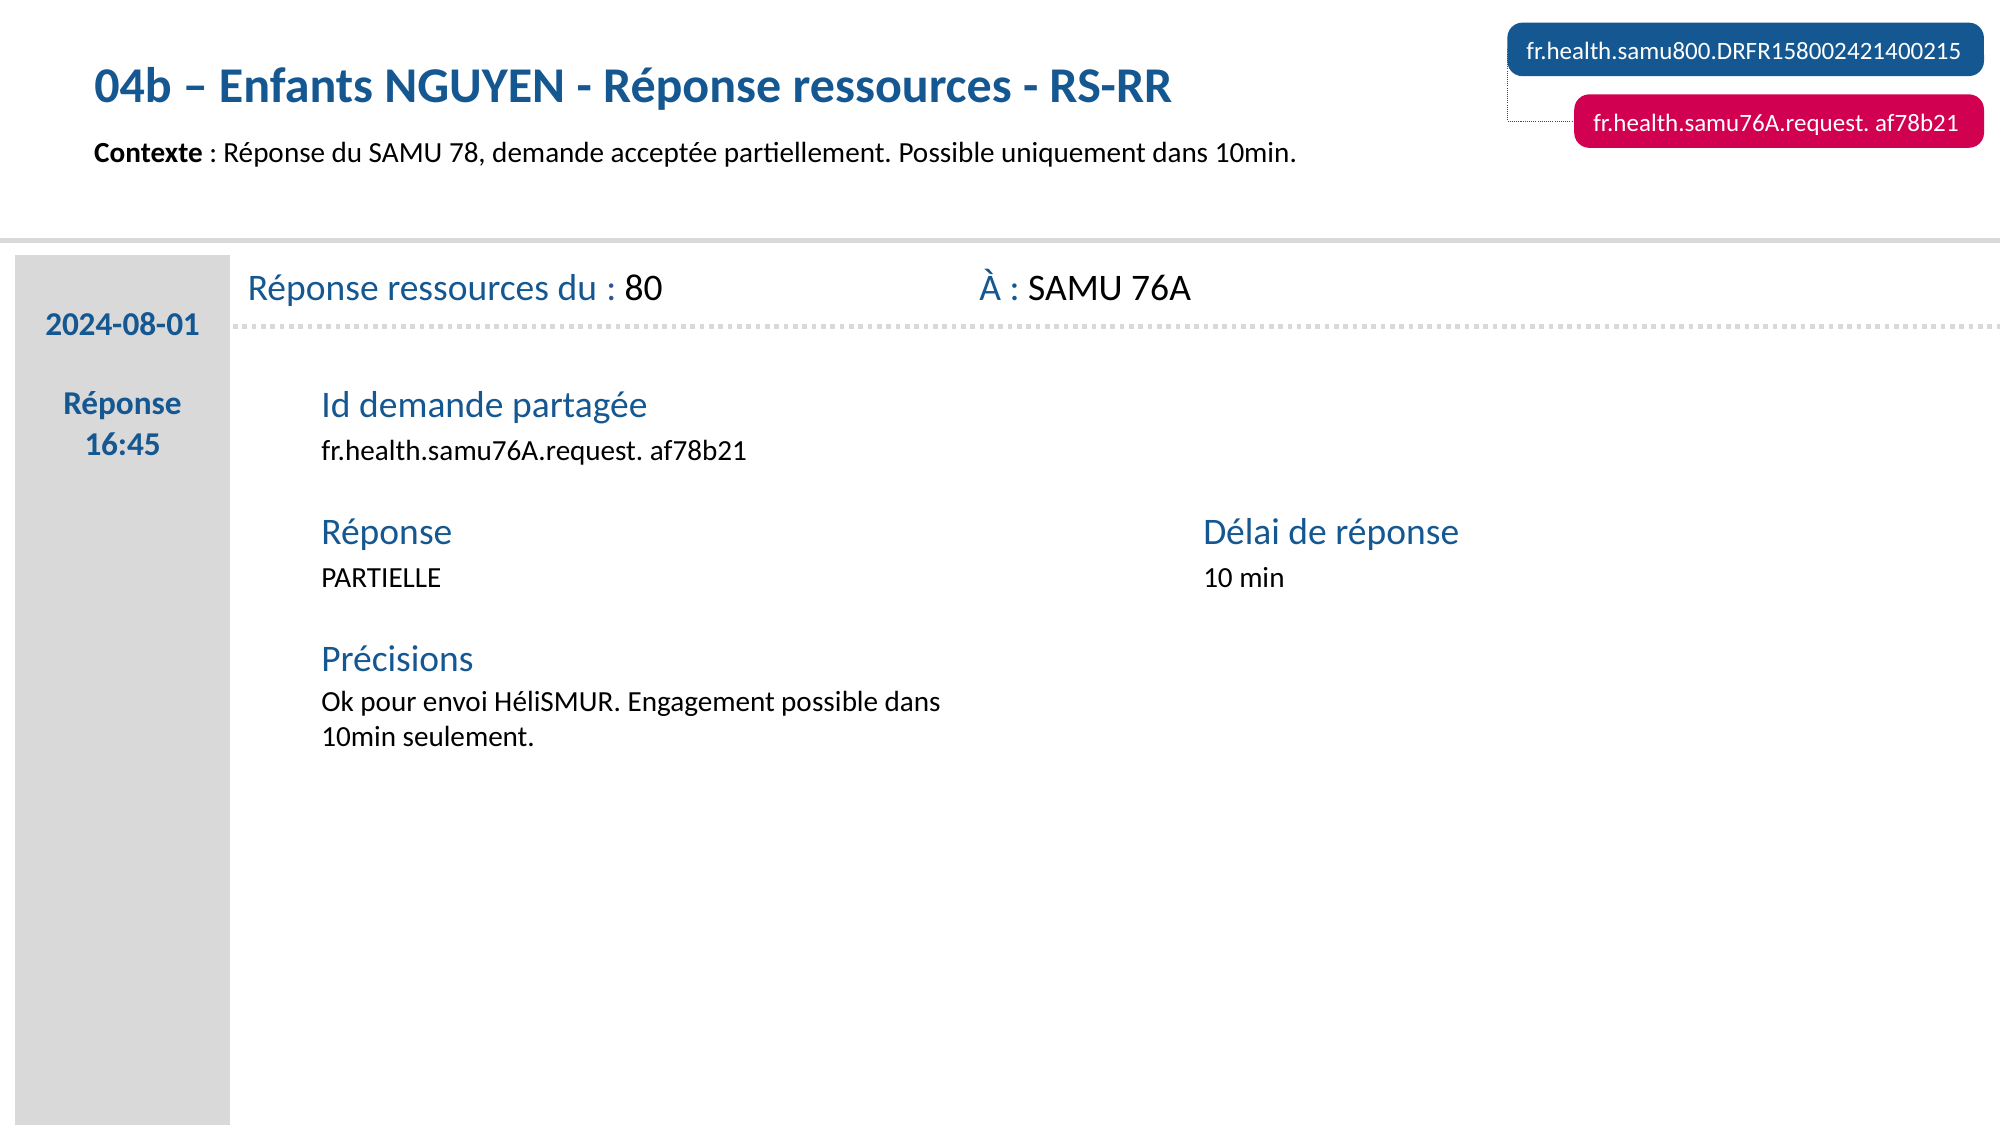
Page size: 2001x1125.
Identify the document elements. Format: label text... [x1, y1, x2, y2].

text_box Délai de réponse [1188, 499, 1526, 550]
text_box Contexte : Réponse du SAMU 78, demande acceptée partiellement. Possible uniquement dans 10min. [79, 126, 1481, 176]
text_box fr.health.samu76A.request. af78b21 [1574, 94, 1985, 148]
text_box Ok pour envoi HéliSMUR. Engagement possible dans 10min seulement. [306, 674, 1008, 760]
text_box 10 min [1188, 550, 1560, 601]
text_box Précisions [306, 626, 649, 674]
text_box 2024-08-01 Réponse 16:45 [15, 255, 230, 1125]
text_box À : SAMU 76A [834, 256, 1337, 316]
text_box Réponse [306, 499, 900, 550]
text_box Id demande partagée [306, 372, 900, 424]
text_box Réponse ressources du : 80 [233, 256, 735, 316]
text_box PARTIELLE [306, 550, 958, 601]
text_box fr.health.samu76A.request. af78b21 [306, 424, 958, 474]
text_box fr.health.samu800.DRFR158002421400215 [1507, 22, 1985, 77]
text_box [1507, 49, 1575, 122]
text_box 04b – Enfants NGUYEN - Réponse ressources - RS-RR [79, 45, 1507, 121]
